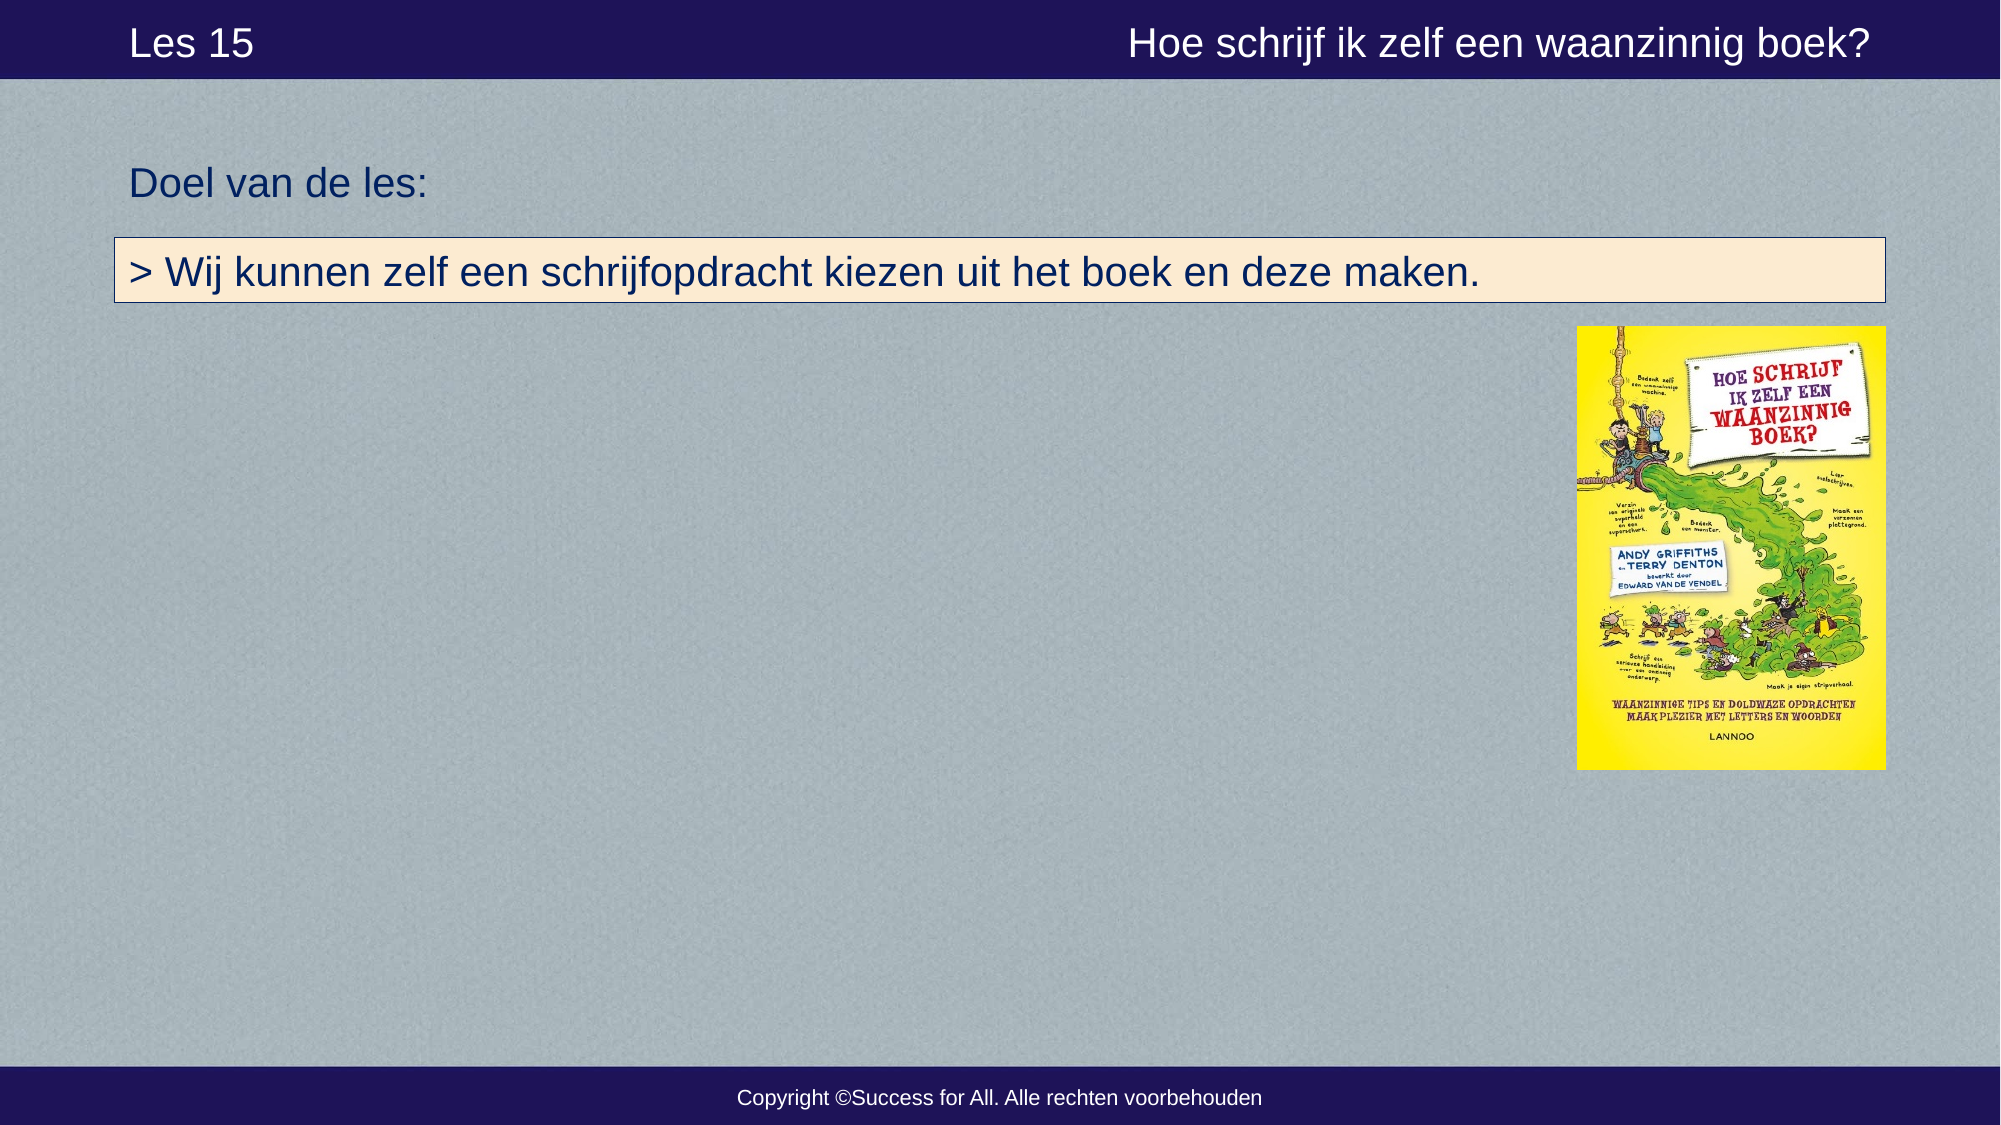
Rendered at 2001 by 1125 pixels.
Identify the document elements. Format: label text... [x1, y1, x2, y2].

text_box Copyright ©Success for All. Alle rechten voorbehouden [0, 1076, 2000, 1125]
text_box Hoe schrijf ik zelf een waanzinnig boek? [999, 8, 1886, 73]
text_box Doel van de les: [113, 148, 1635, 214]
picture [0, 0, 2001, 1125]
text_box Les 15 [114, 8, 354, 73]
text_box > Wij kunnen zelf een schrijfopdracht kiezen uit het boek en deze maken. [114, 237, 1886, 303]
